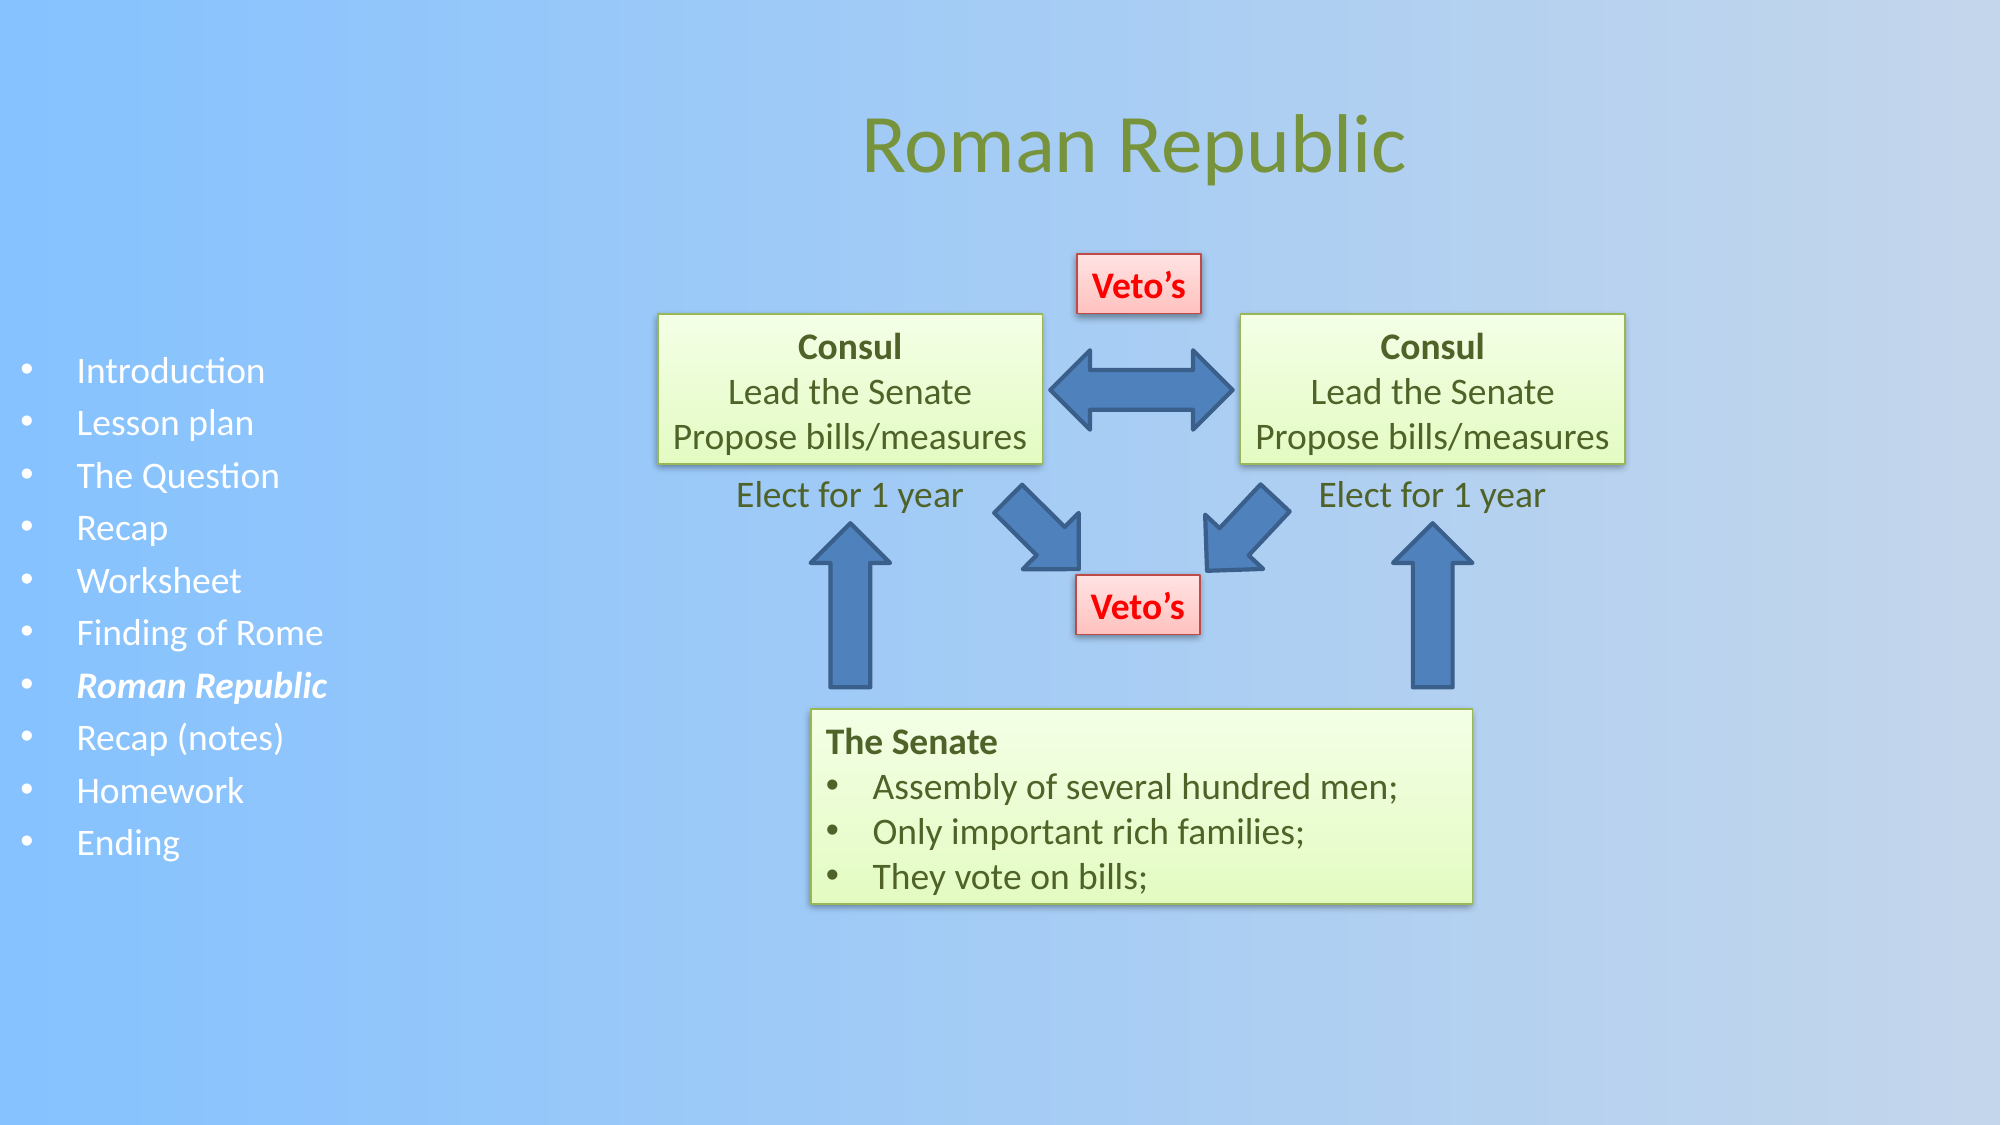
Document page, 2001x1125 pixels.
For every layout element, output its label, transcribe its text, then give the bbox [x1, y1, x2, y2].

text_box [1048, 348, 1235, 432]
text_box Veto’s [1076, 253, 1202, 314]
text_box Consul Lead the Senate Propose bills/measures [1240, 313, 1626, 465]
text_box [992, 482, 1081, 572]
text_box Consul Lead the Senate Propose bills/measures [657, 313, 1043, 465]
text_box Elect for 1 year [721, 472, 980, 523]
text_box [1391, 523, 1475, 690]
text_box [1203, 482, 1292, 573]
text_box [808, 523, 893, 690]
text_box Veto’s [1075, 574, 1201, 635]
text_box Elect for 1 year [1303, 472, 1562, 523]
text_box Introduction Lesson plan The Question Recap Worksheet Finding of Rome Roman Republic Recap (notes) Homework Ending [5, 338, 478, 1081]
text_box The Senate Assembly of several hundred men; Only important rich families; They vote on bills; [810, 708, 1473, 905]
text_box Roman Republic [656, 67, 1613, 211]
